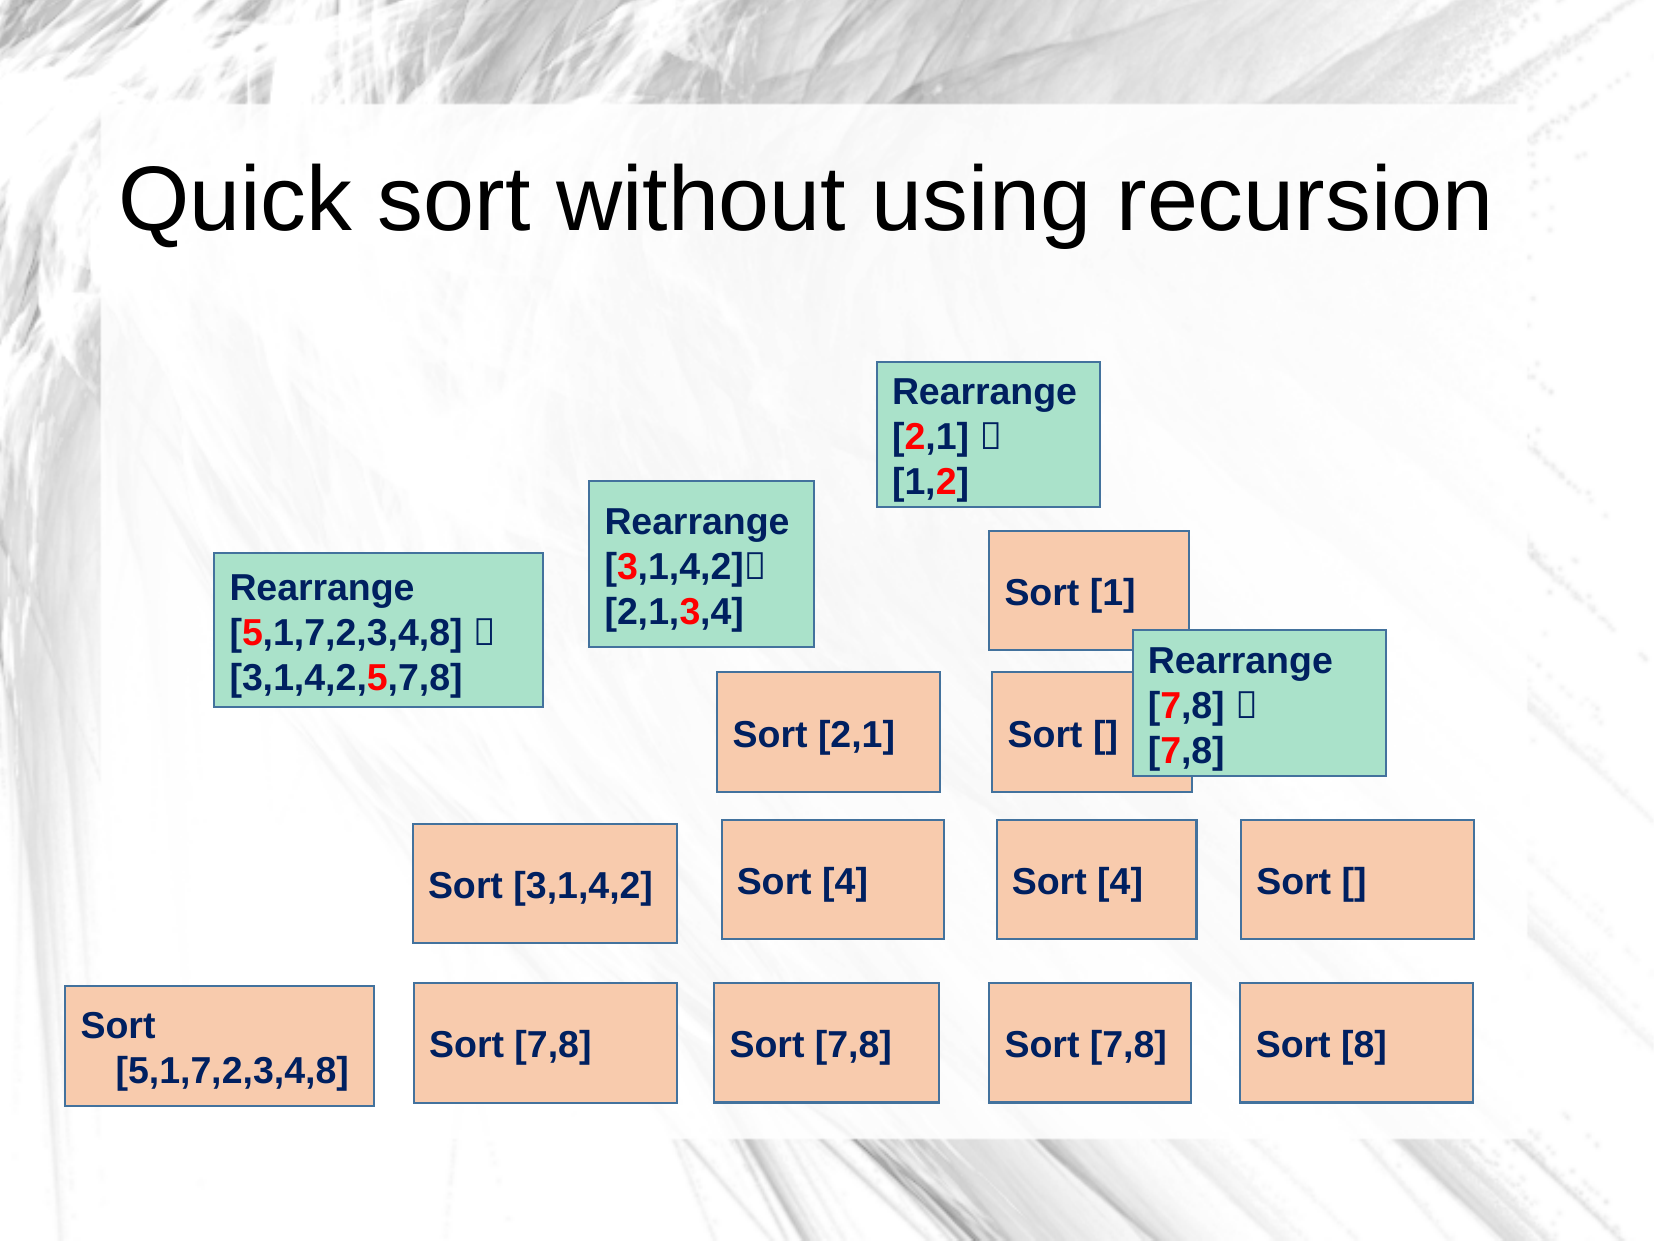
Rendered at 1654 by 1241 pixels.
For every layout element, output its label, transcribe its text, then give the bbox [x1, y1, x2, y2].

text_box Sort [4] [996, 819, 1197, 940]
text_box Sort [7,8] [989, 983, 1192, 1103]
text_box Rearrange [5,1,7,2,3,4,8]  [3,1,4,2,5,7,8] [214, 552, 544, 708]
text_box Sort [7,8] [714, 983, 940, 1103]
text_box Sort [4] [721, 819, 945, 940]
text_box Sort [2,1] [717, 672, 940, 792]
text_box Sort [7,8] [413, 983, 677, 1103]
text_box Rearrange [3,1,4,2] [2,1,3,4] [589, 480, 815, 648]
text_box Sort [3,1,4,2] [412, 823, 677, 944]
text_box Rearrange [7,8]  [7,8] [1132, 630, 1386, 776]
picture [0, 0, 1654, 1241]
text_box Sort [] [1241, 819, 1474, 940]
text_box Sort [] [992, 672, 1193, 792]
text_box Sort [5,1,7,2,3,4,8] [65, 986, 374, 1106]
text_box Sort [1] [989, 530, 1190, 651]
text_box Rearrange [2,1]  [1,2] [876, 361, 1101, 508]
title Quick sort without using recursion [118, 112, 1506, 281]
text_box Sort [8] [1240, 983, 1474, 1103]
